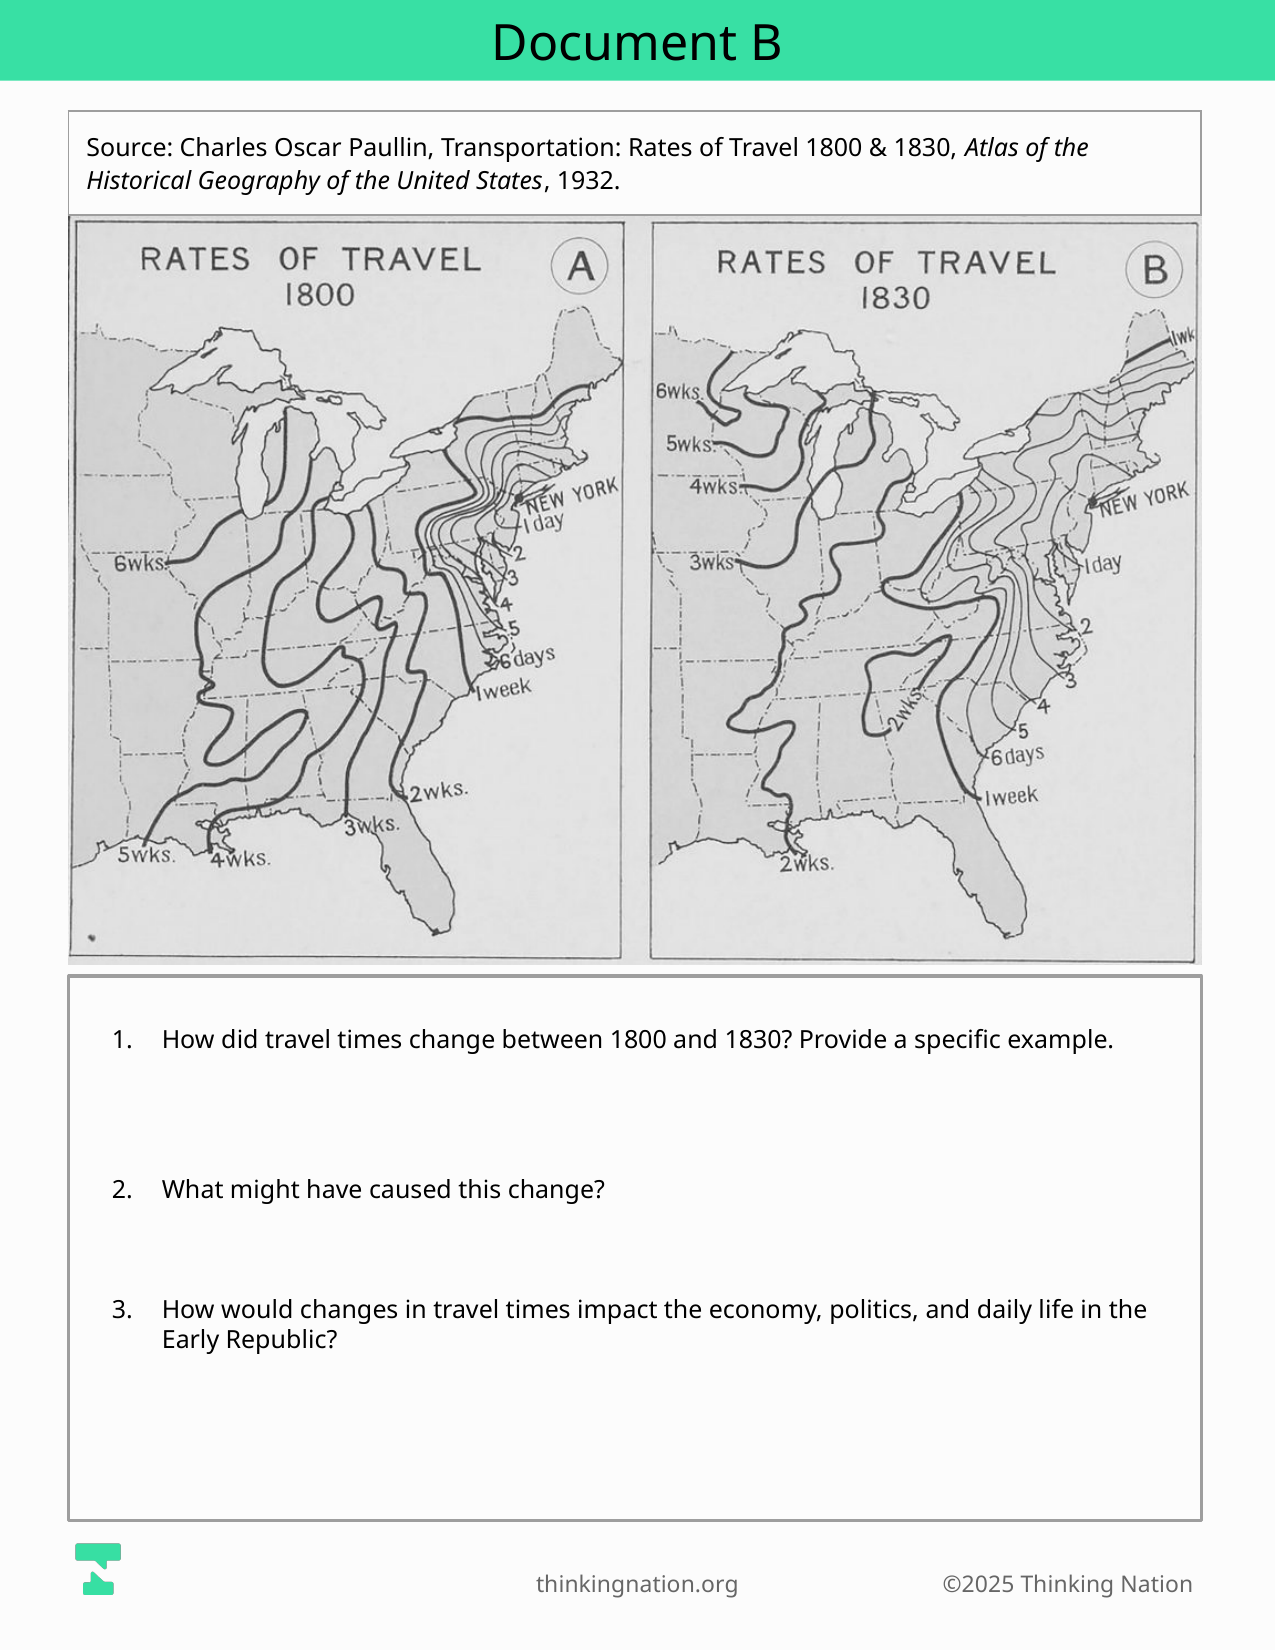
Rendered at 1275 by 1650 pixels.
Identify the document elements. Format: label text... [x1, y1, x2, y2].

text_box thinkingnation.org [486, 1553, 789, 1605]
text_box How did travel times change between 1800 and 1830? Provide a specific example. What might have caused this change? How would changes in travel times impact the economy, politics, and daily life in the Early Republic? [68, 975, 1202, 1521]
table_header Source: Charles Oscar Paullin, Transportation: Rates of Travel 1800 & 1830, Atlas of the Historical Geography of the United States, 1932. [69, 112, 1200, 214]
text_box ©2025 Thinking Nation [907, 1553, 1210, 1605]
picture [68, 216, 1202, 965]
picture [62, 1533, 134, 1605]
text_box Document B [0, 0, 1275, 81]
